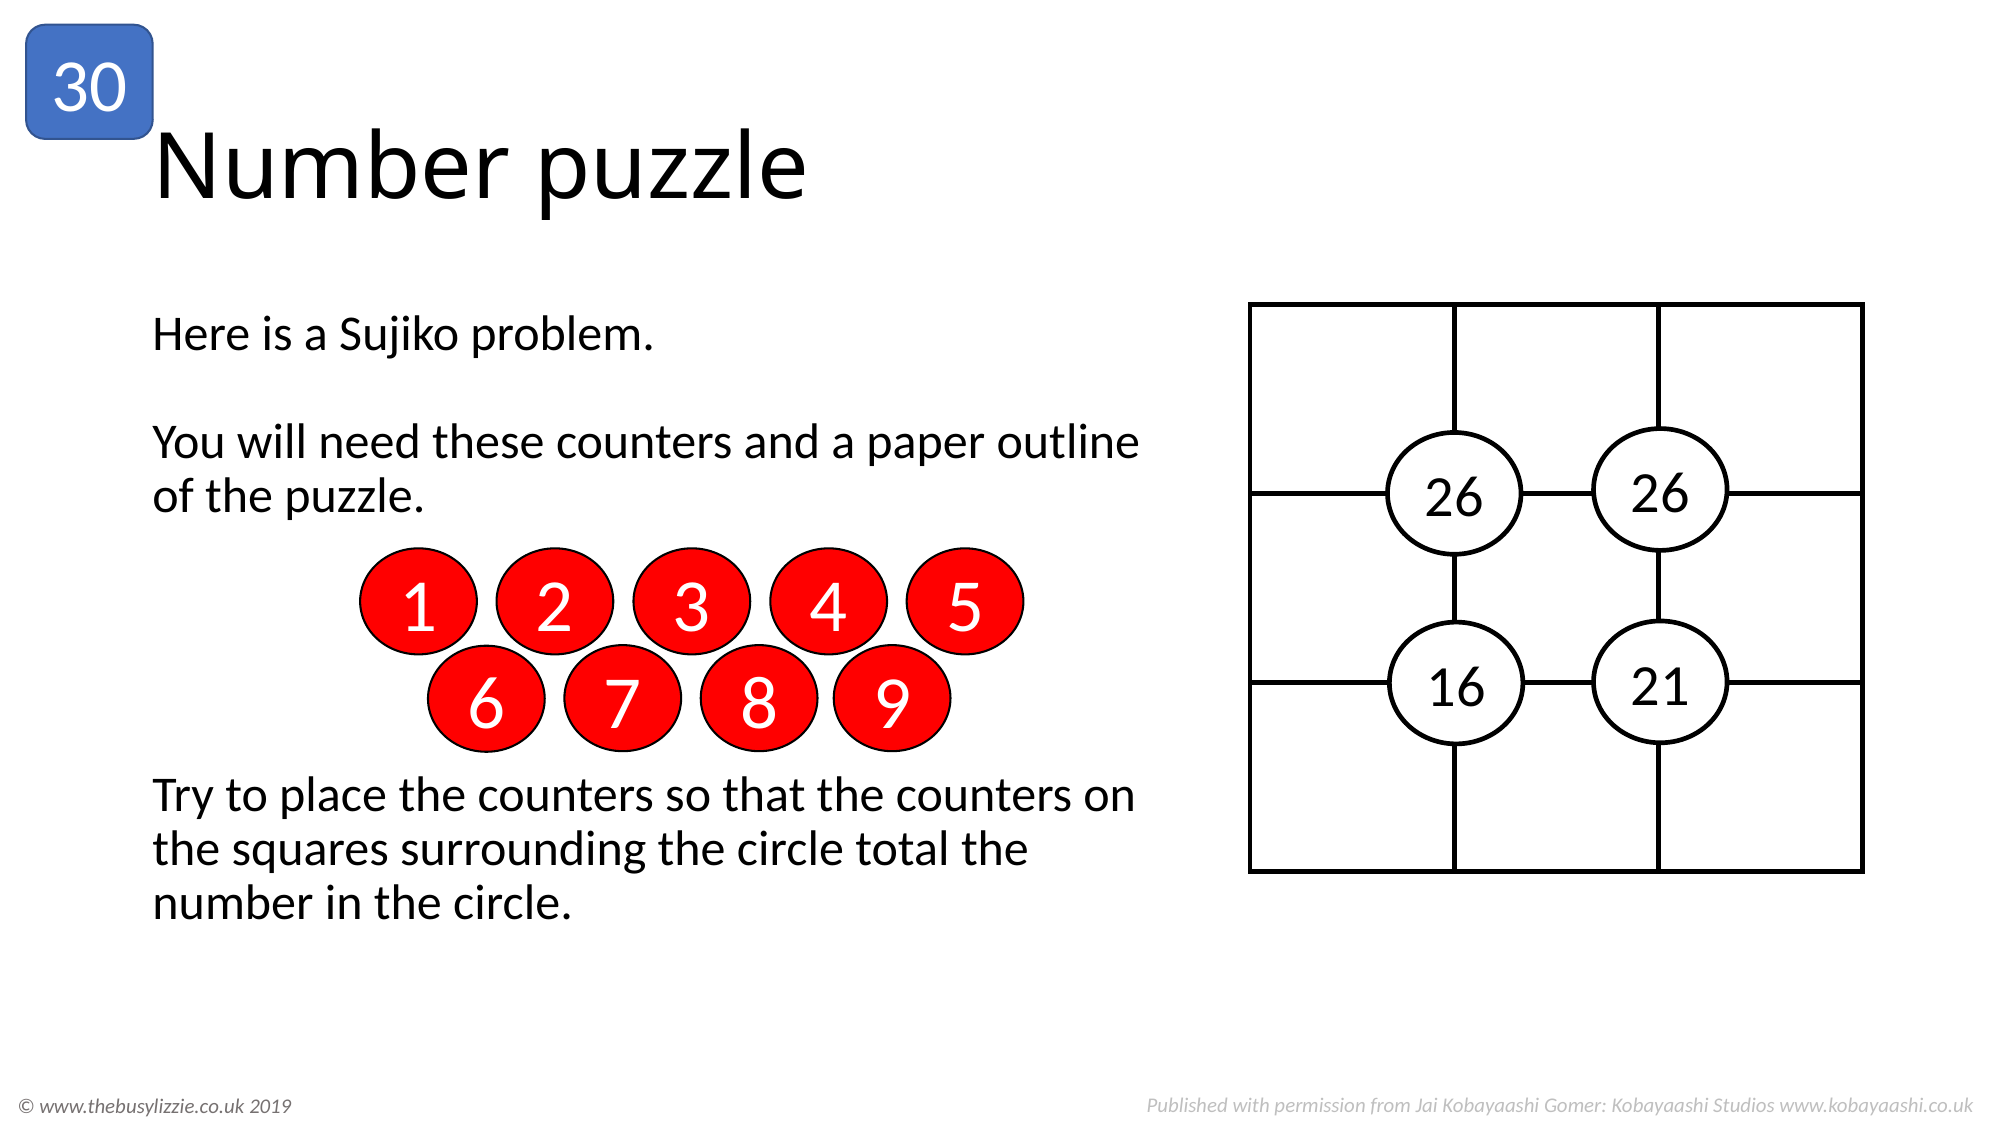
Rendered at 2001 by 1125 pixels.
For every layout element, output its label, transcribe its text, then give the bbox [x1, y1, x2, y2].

text_box 30 [25, 23, 154, 140]
text_box © www.thebusylizzie.co.uk 2019 [2, 1085, 311, 1125]
text_box Published with permission from Jai Kobayaashi Gomer: Kobayaashi Studios www.kobayaashi.co.uk [1131, 1084, 2000, 1125]
title Number puzzle [137, 59, 1863, 278]
list Here is a Sujiko problem. You will need these counters and a paper outline of the puzzle. Try to place the counters so that the counters on the squares surrounding the circle total the number in the circle. [137, 299, 1186, 1049]
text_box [1250, 304, 1863, 872]
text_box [360, 548, 1024, 752]
